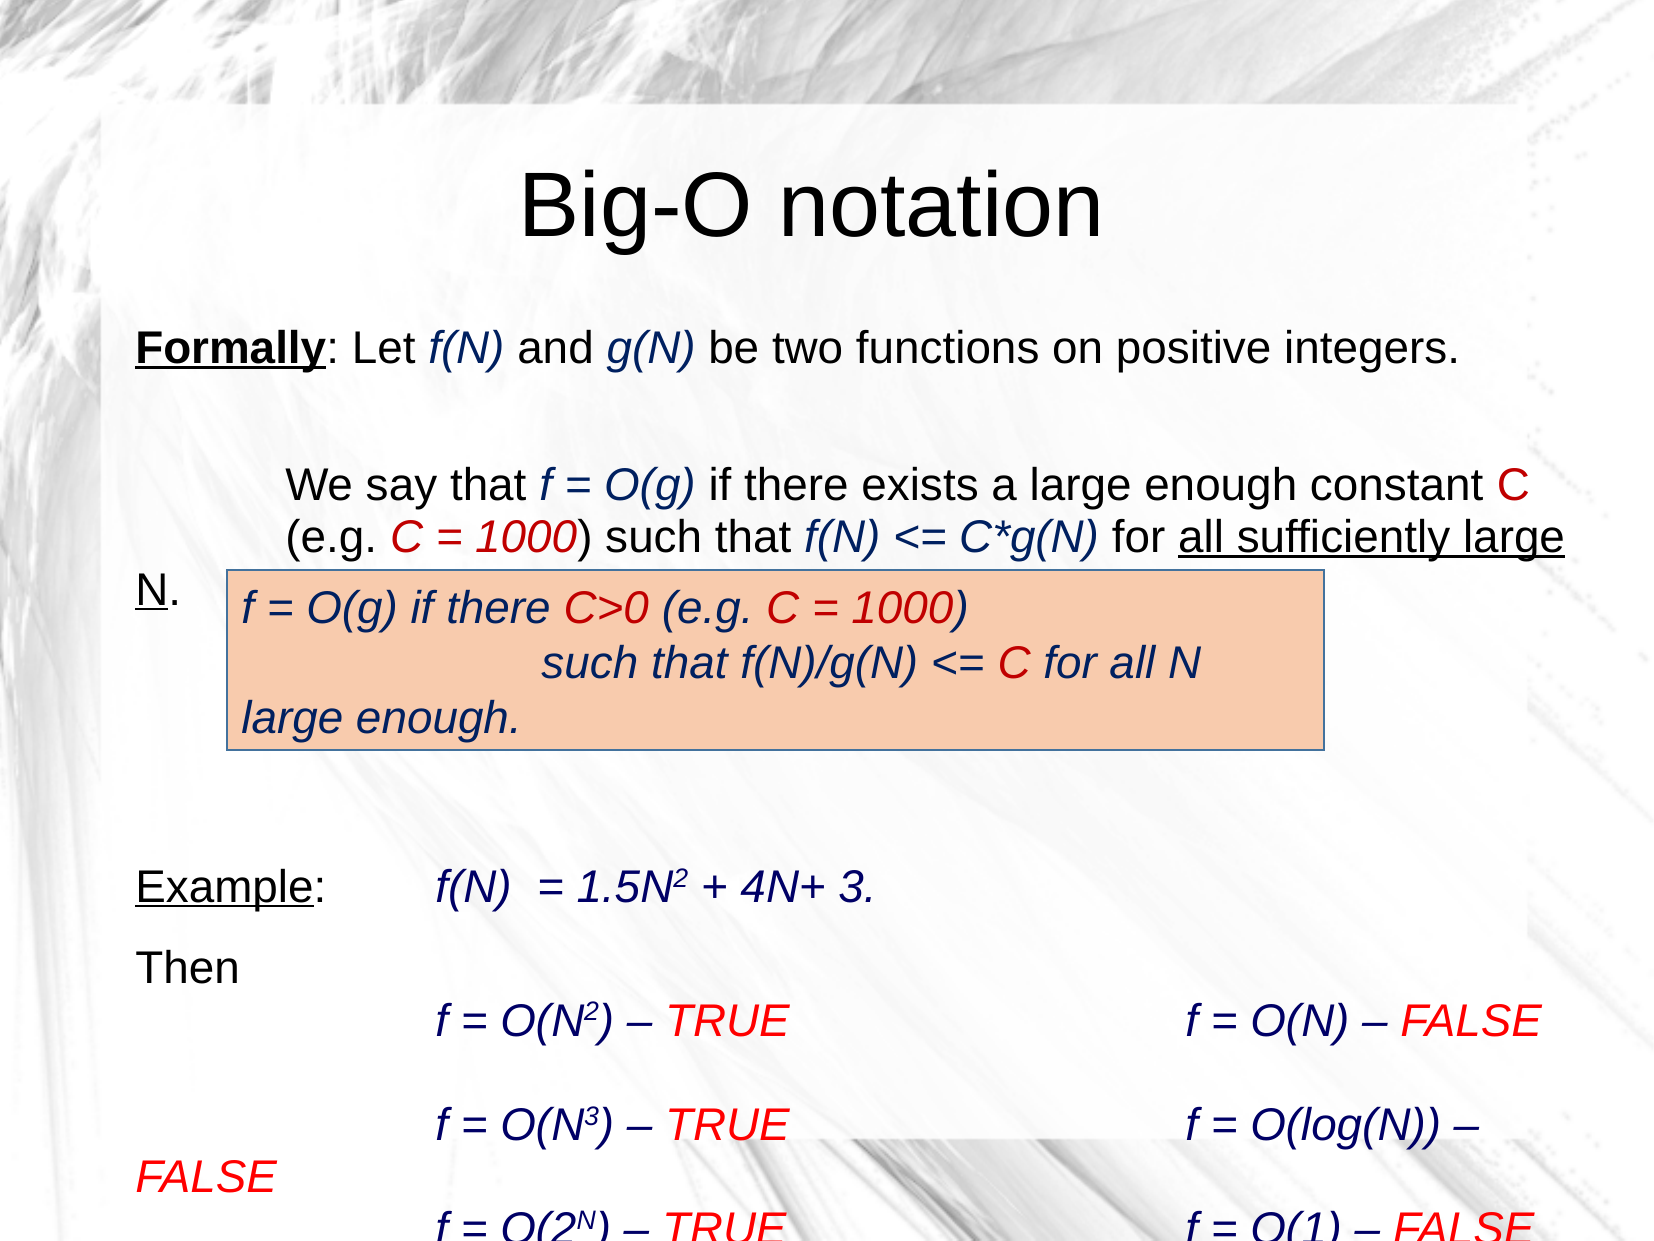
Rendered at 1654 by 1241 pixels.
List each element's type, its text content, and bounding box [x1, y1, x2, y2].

picture [0, 0, 1654, 1241]
list Formally: Let f(N) and g(N) be two functions on positive integers. We say that f = O(g) if there exists a large enough constant C (e.g. C = 1000) such that f(N) <= C*g(N) for all sufficiently large N. Example: f(N) = 1.5N2 + 4N+ 3. Then f = O(N2) – TRUE f = O(N) – FALSE f = O(N3) – TRUE f = O(log(N)) – FALSE f = O(2N) – TRUE f = O(1) – FALSE [118, 319, 1571, 1109]
text_box f = O(g) if there C>0 (e.g. C = 1000) such that f(N)/g(N) <= C for all N large enough. [226, 570, 1324, 750]
title Big-O notation [118, 112, 1506, 281]
